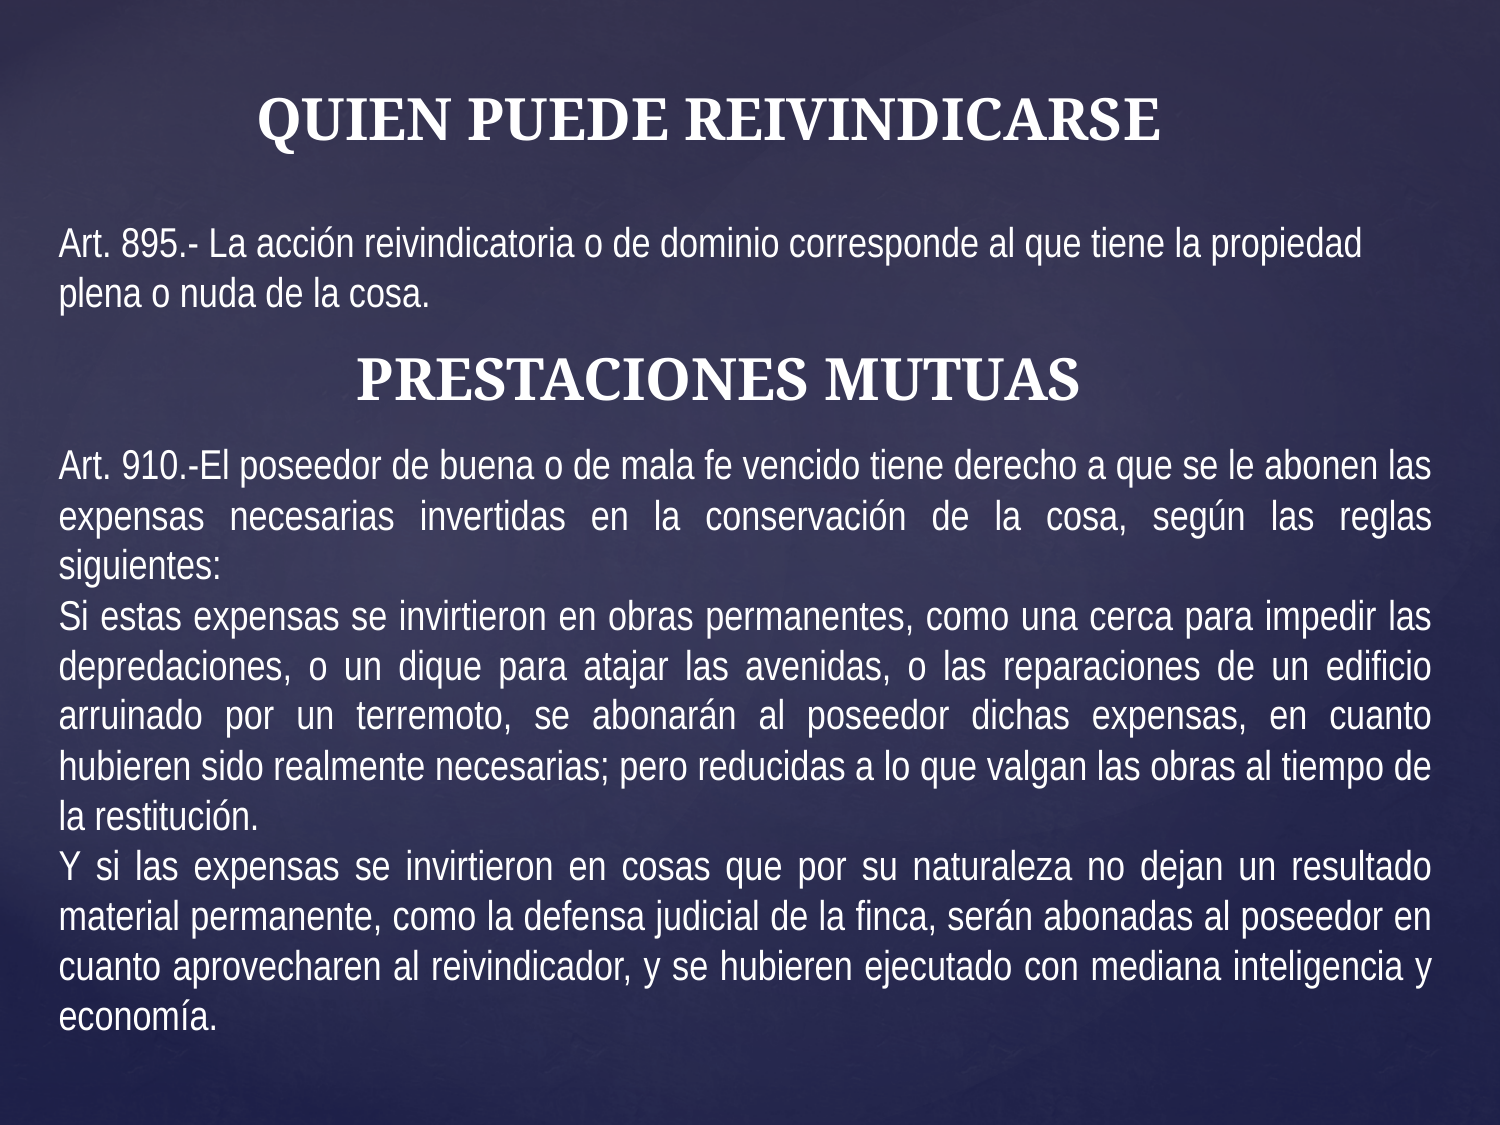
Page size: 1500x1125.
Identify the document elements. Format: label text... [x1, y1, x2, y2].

text_box QUIEN PUEDE REIVINDICARSE [241, 75, 1177, 160]
text_box Art. 910.-El poseedor de buena o de mala fe vencido tiene derecho a que se le abonen las expensas necesarias invertidas en la conservación de la cosa, según las reglas siguientes: Si estas expensas se invirtieron en obras permanentes, como una cerca para impedir las depredaciones, o un dique para atajar las avenidas, o las reparaciones de un edificio arruinado por un terremoto, se abonarán al poseedor dichas expensas, en cuanto hubieren sido realmente necesarias; pero reducidas a lo que valgan las obras al tiempo de la restitución. Y si las expensas se invirtieron en cosas que por su naturaleza no dejan un resultado material permanente, como la defensa judicial de la finca, serán abonadas al poseedor en cuanto aprovecharen al reivindicador, y se hubieren ejecutado con mediana inteligencia y economía. [43, 430, 1447, 1046]
text_box Art. 895.- La acción reivindicatoria o de dominio corresponde al que tiene la propiedad plena o nuda de la cosa. [43, 208, 1447, 323]
text_box PRESTACIONES MUTUAS [342, 334, 1098, 420]
